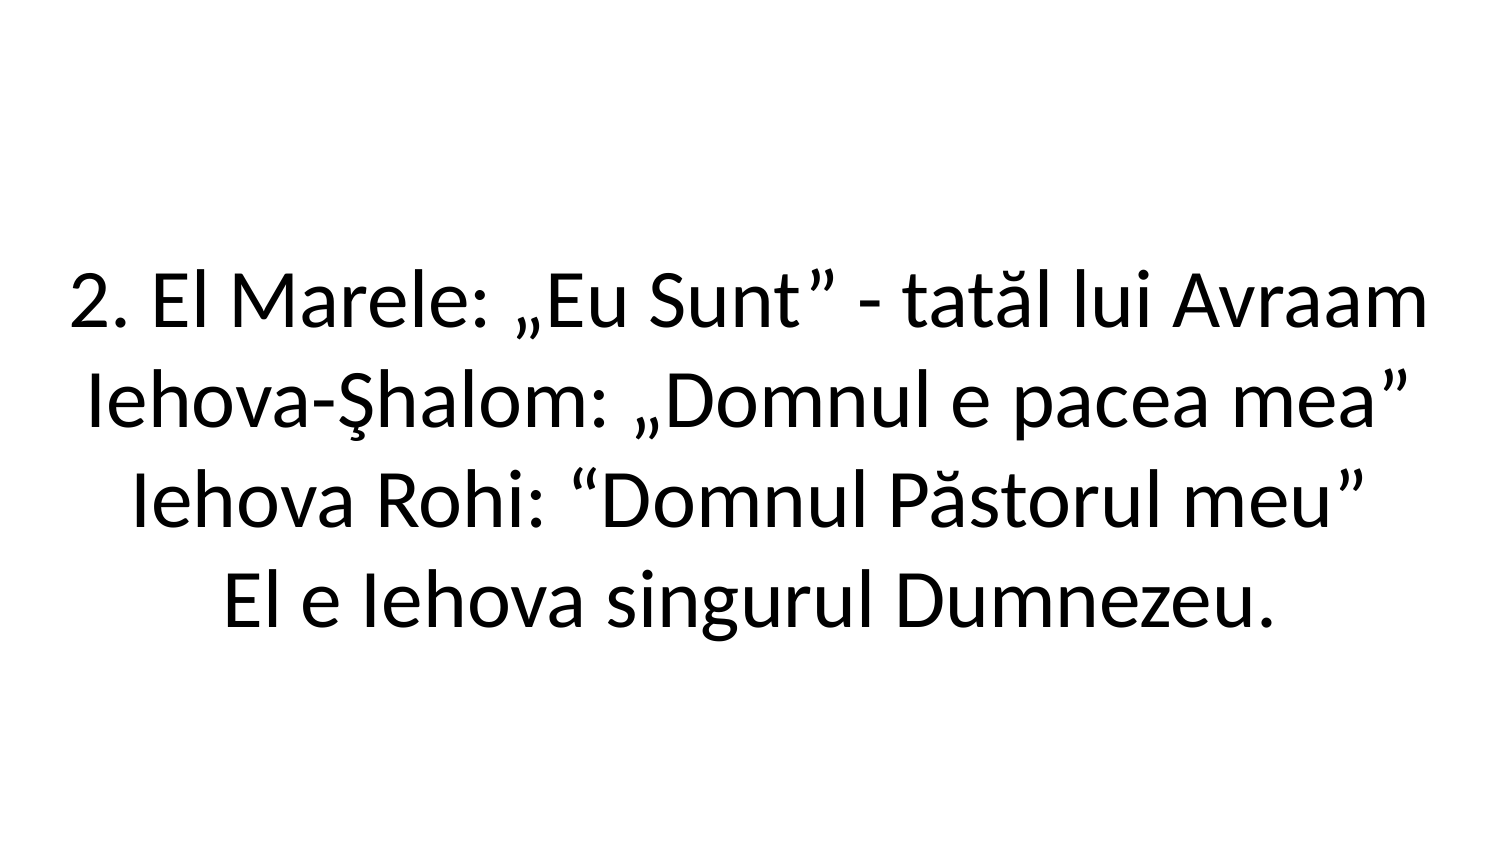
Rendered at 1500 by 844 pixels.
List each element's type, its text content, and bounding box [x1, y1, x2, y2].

text_box 2. El Marele: „Eu Sunt” - tatăl lui Avraam Iehova-Şhalom: „Domnul e pacea mea” Iehova Rohi: “Domnul Păstorul meu” El e Iehova singurul Dumnezeu. [53, 192, 1447, 652]
